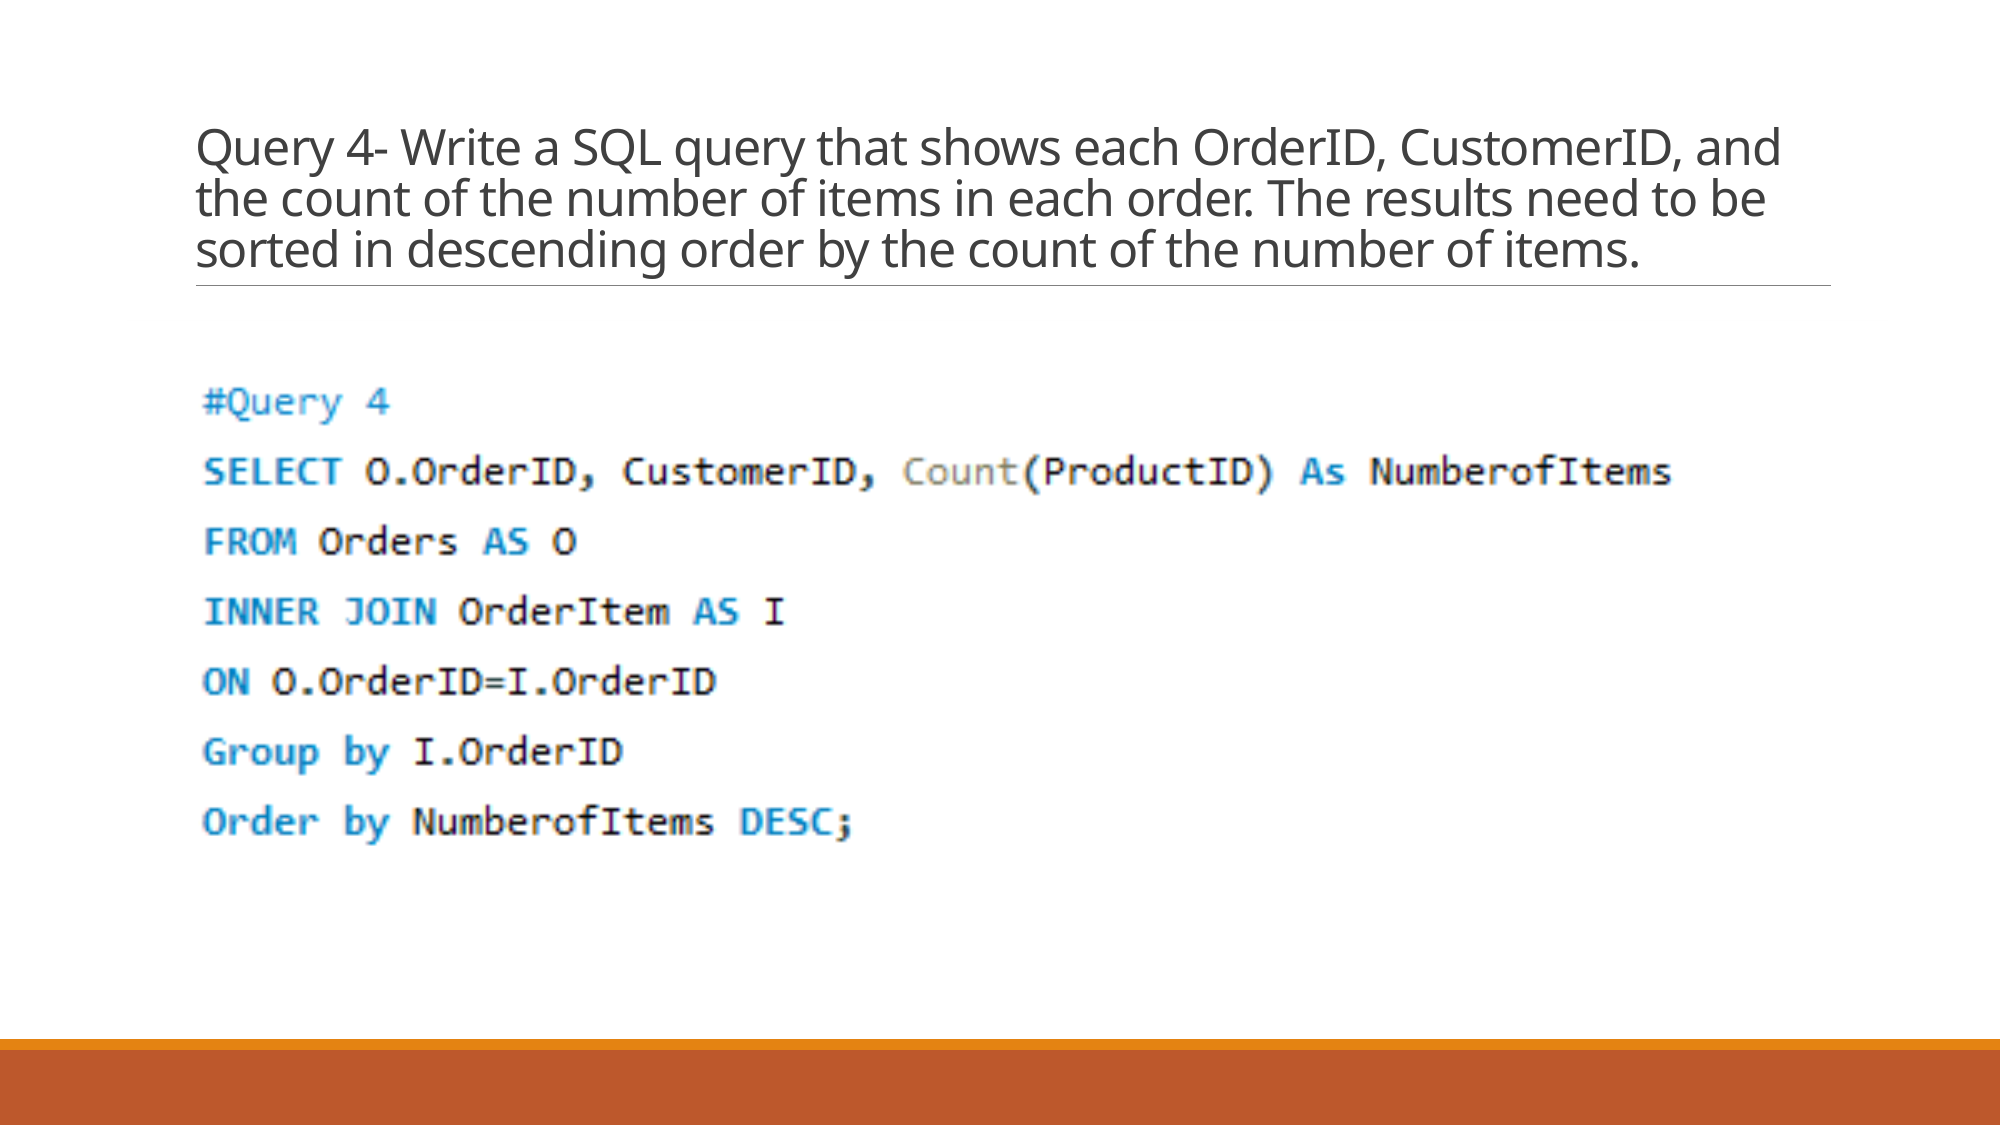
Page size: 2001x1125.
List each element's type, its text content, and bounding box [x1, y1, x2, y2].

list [127, 318, 1889, 987]
title Query 4- Write a SQL query that shows each OrderID, CustomerID, and the count of the number of items in each order. The results need to be sorted in descending order by the count of the number of items. [180, 47, 1830, 285]
